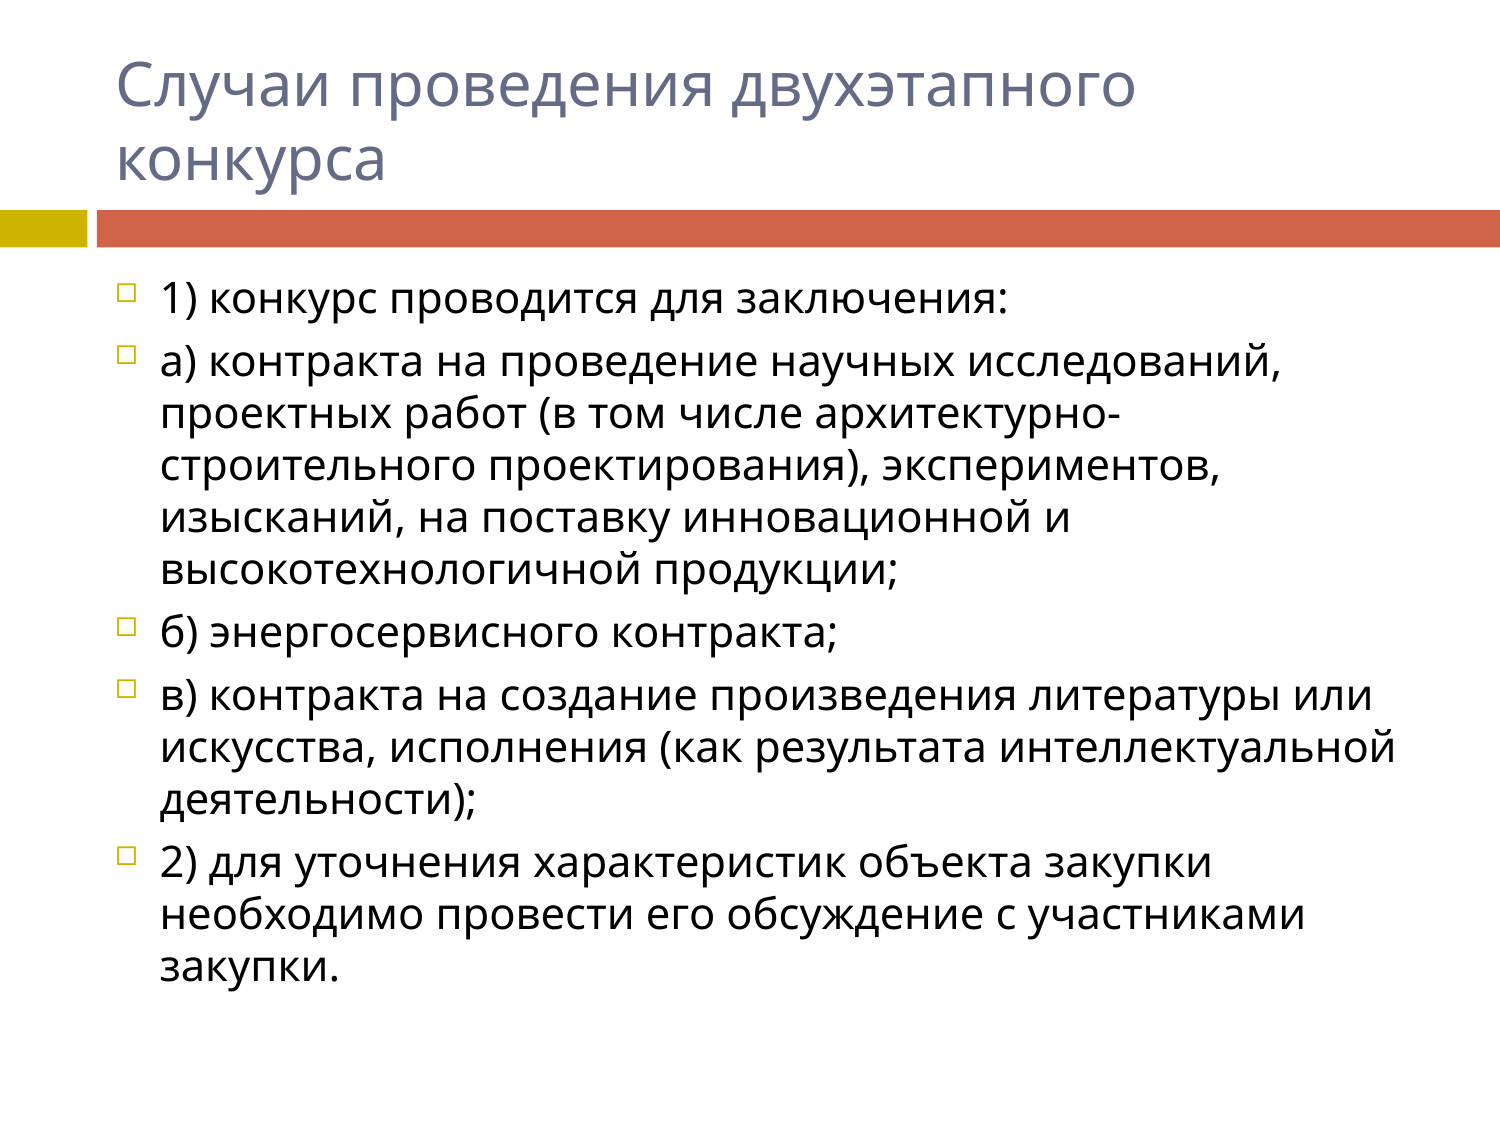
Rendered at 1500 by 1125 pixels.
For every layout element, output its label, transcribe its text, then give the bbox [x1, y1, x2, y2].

title Случаи проведения двухэтапного конкурса [100, 37, 1438, 200]
list 1) конкурс проводится для заключения: а) контракта на проведение научных исследований, проектных работ (в том числе архитектурно-строительного проектирования), экспериментов, изысканий, на поставку инновационной и высокотехнологичной продукции; б) энергосервисного контракта; в) контракта на создание произведения литературы или искусства, исполнения (как результата интеллектуальной деятельности); 2) для уточнения характеристик объекта закупки необходимо провести его обсуждение с участниками закупки. [100, 262, 1438, 1000]
